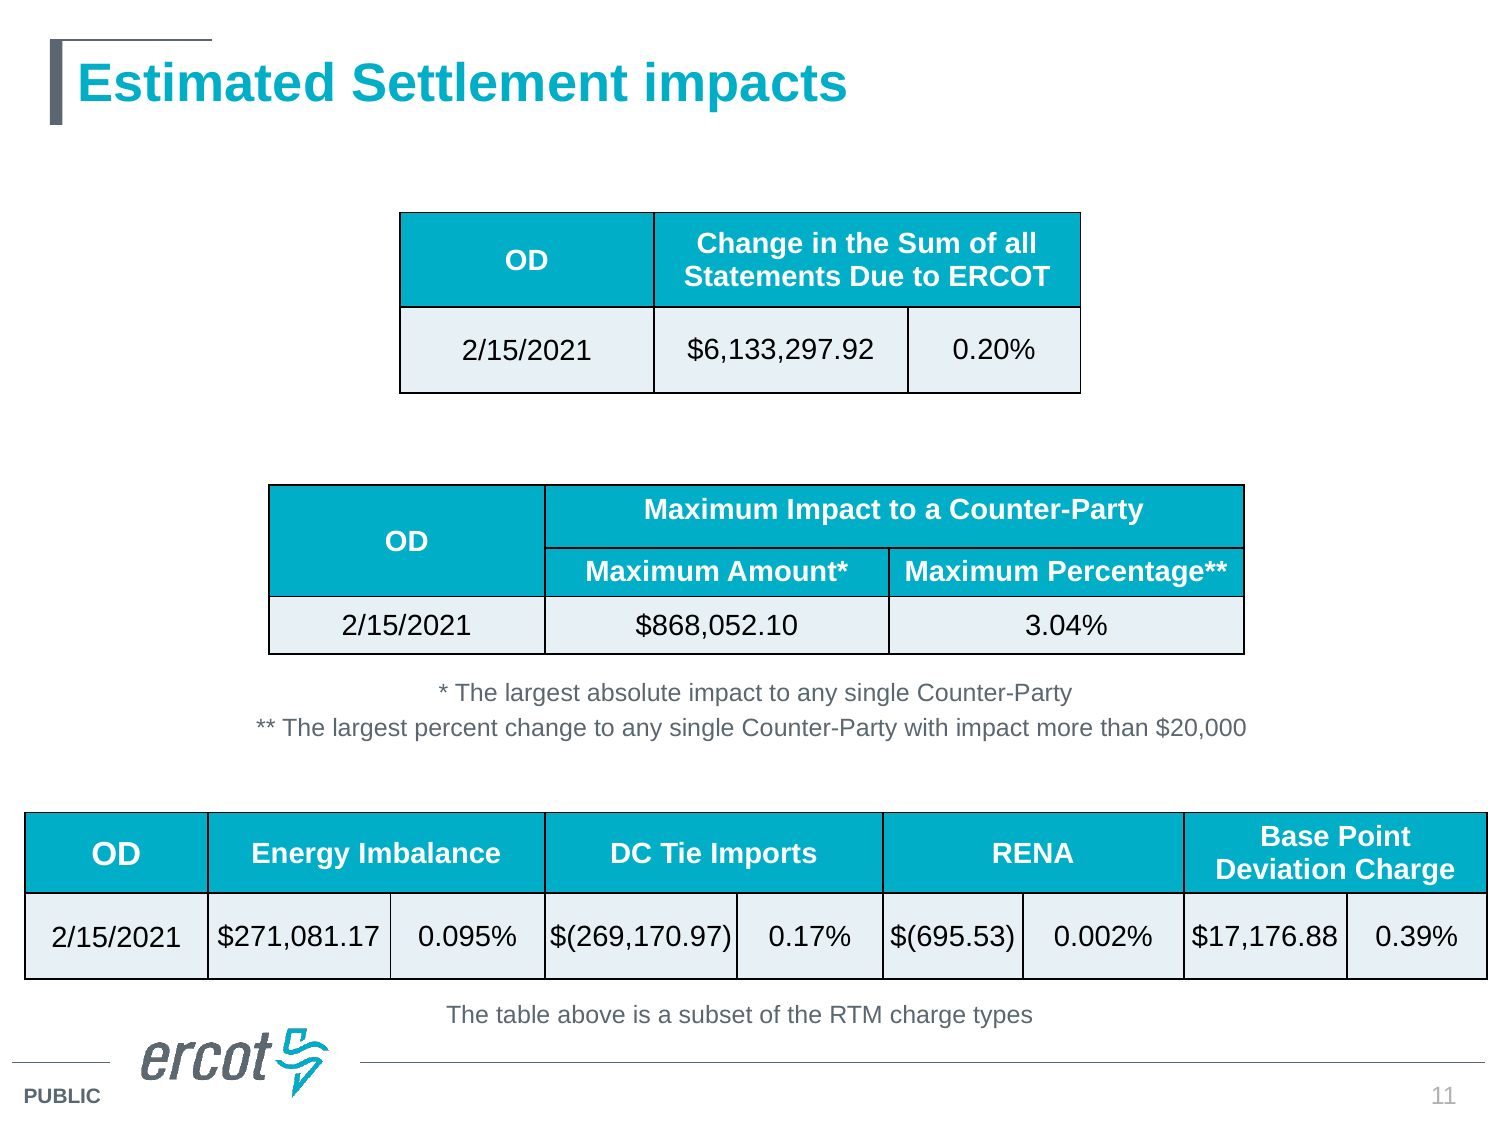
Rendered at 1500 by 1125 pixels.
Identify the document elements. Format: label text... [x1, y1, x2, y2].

table_header DC Tie Imports [546, 813, 882, 892]
table_header Maximum Impact to a Counter-Party [546, 486, 1243, 547]
table_cell Maximum Percentage** [890, 549, 1243, 596]
table_header OD [26, 813, 207, 892]
title Estimated Settlement impacts [62, 39, 1450, 125]
table_cell 0.095% [391, 894, 544, 978]
table_cell 2/15/2021 [270, 597, 544, 653]
table_cell $868,052.10 [546, 597, 888, 653]
table_header OD [401, 213, 653, 306]
table_cell $6,133,297.92 [655, 308, 907, 392]
table_header OD [270, 486, 544, 596]
table_cell $(269,170.97) [546, 894, 736, 978]
table_cell 3.04% [890, 597, 1243, 653]
slide_number 11 [1400, 1076, 1488, 1113]
table_cell 0.002% [1024, 894, 1183, 978]
table_cell 0.20% [909, 308, 1080, 392]
table_cell Maximum Amount* [546, 549, 888, 596]
table_cell 2/15/2021 [401, 308, 653, 392]
table_cell 2/15/2021 [26, 894, 207, 978]
text_box ** The largest percent change to any single Counter-Party with impact more than $20,000 [96, 704, 1416, 750]
picture [137, 1036, 332, 1100]
table_cell $17,176.88 [1185, 894, 1346, 978]
table_cell 0.39% [1348, 894, 1486, 978]
table_cell $(695.53) [884, 894, 1022, 978]
table_header Base Point Deviation Charge [1185, 813, 1486, 892]
table_cell $271,081.17 [209, 894, 390, 978]
text_box * The largest absolute impact to any single Counter-Party [93, 668, 1419, 714]
text_box The table above is a subset of the RTM charge types [77, 991, 1403, 1036]
table_header Change in the Sum of all Statements Due to ERCOT [655, 213, 1080, 306]
table_header Energy Imbalance [209, 813, 544, 892]
table_header RENA [884, 813, 1183, 892]
table_cell 0.17% [738, 894, 882, 978]
